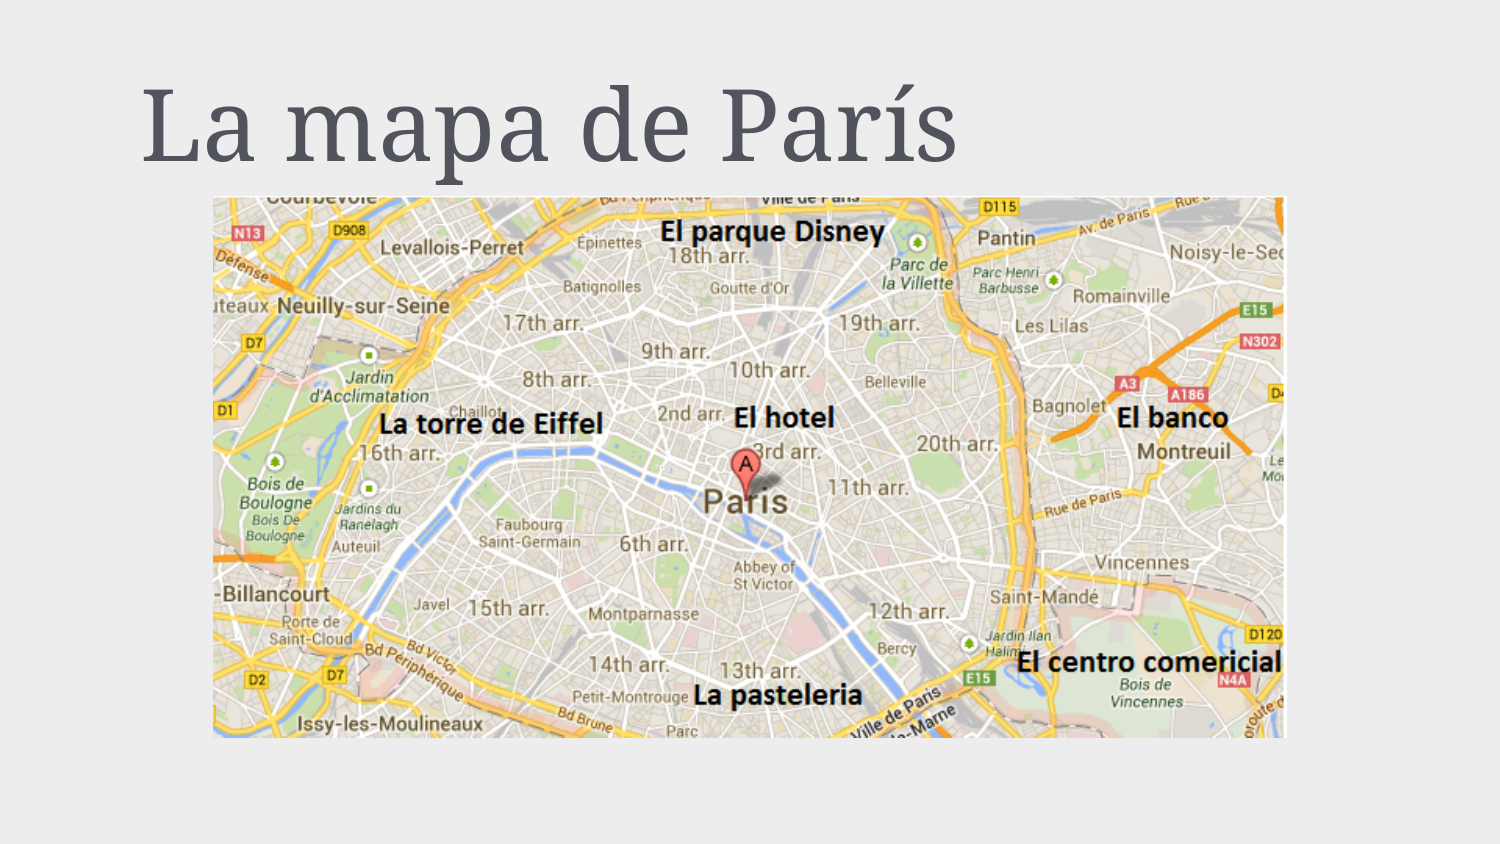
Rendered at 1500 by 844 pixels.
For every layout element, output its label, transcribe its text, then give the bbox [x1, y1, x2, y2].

picture [213, 196, 1287, 738]
title La mapa de París [75, 25, 1425, 197]
